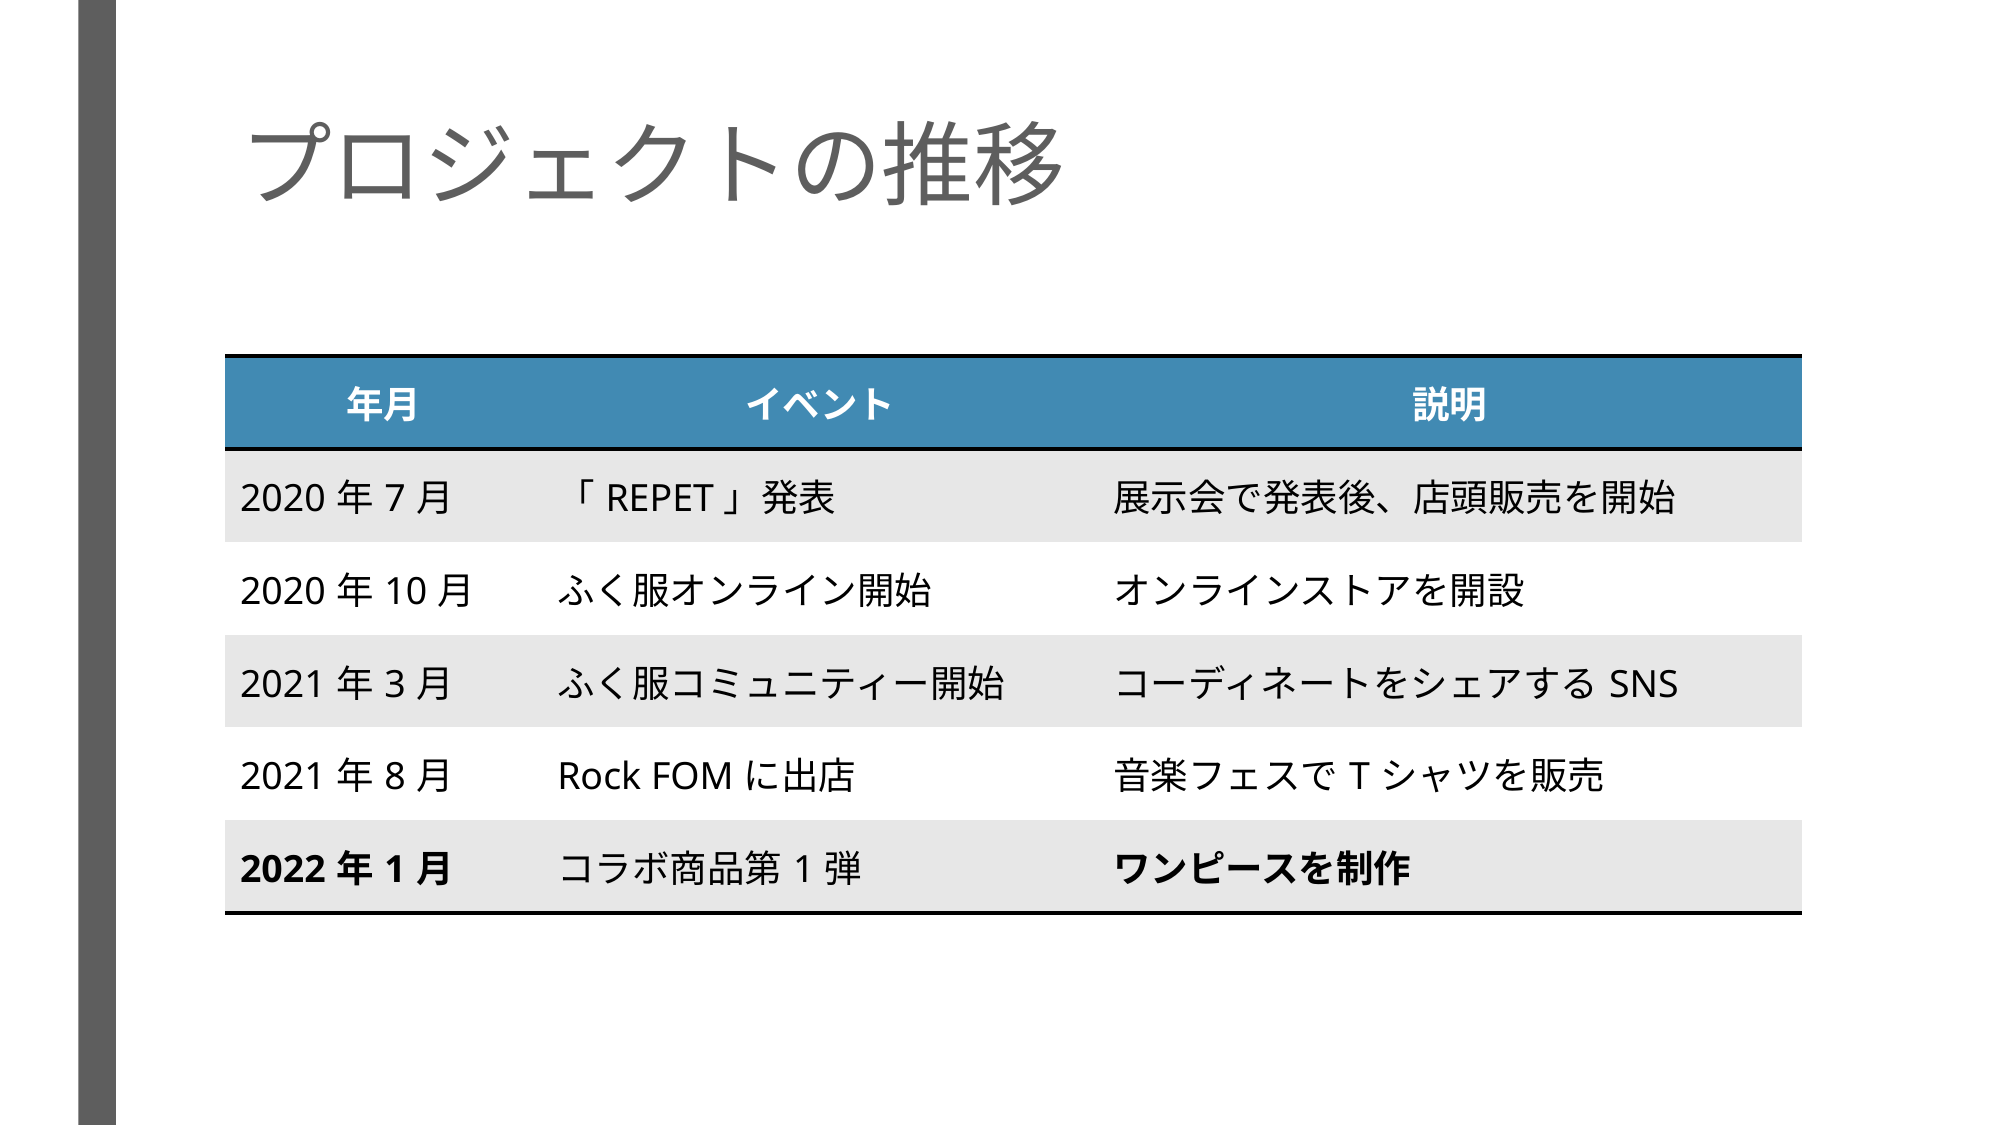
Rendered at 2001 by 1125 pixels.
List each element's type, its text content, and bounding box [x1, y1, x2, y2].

table_cell 2020年10月 [225, 542, 542, 635]
table_cell 2020年7月 [225, 451, 542, 542]
table_header 年月 [225, 358, 542, 447]
table_cell ワンピースを制作 [1098, 820, 1802, 911]
table_cell 2021年8月 [225, 727, 542, 820]
table_header イベント [542, 358, 1098, 447]
table_cell コーディネートをシェアするSNS [1098, 635, 1802, 727]
table_cell 「REPET」発表 [542, 451, 1098, 542]
table_cell 2021年3月 [225, 635, 542, 727]
table_cell ふく服オンライン開始 [542, 542, 1098, 635]
table_cell ふく服コミュニティー開始 [542, 635, 1098, 727]
table_cell 音楽フェスでTシャツを販売 [1098, 727, 1802, 820]
table_header 説明 [1098, 358, 1802, 447]
table_cell 展示会で発表後、店頭販売を開始 [1098, 451, 1802, 542]
table_cell オンラインストアを開設 [1098, 542, 1802, 635]
table_cell 2022年1月 [225, 820, 542, 911]
title プロジェクトの推移 [225, 112, 1800, 354]
table_cell Rock FOMに出店 [542, 727, 1098, 820]
table_cell コラボ商品第1弾 [542, 820, 1098, 911]
